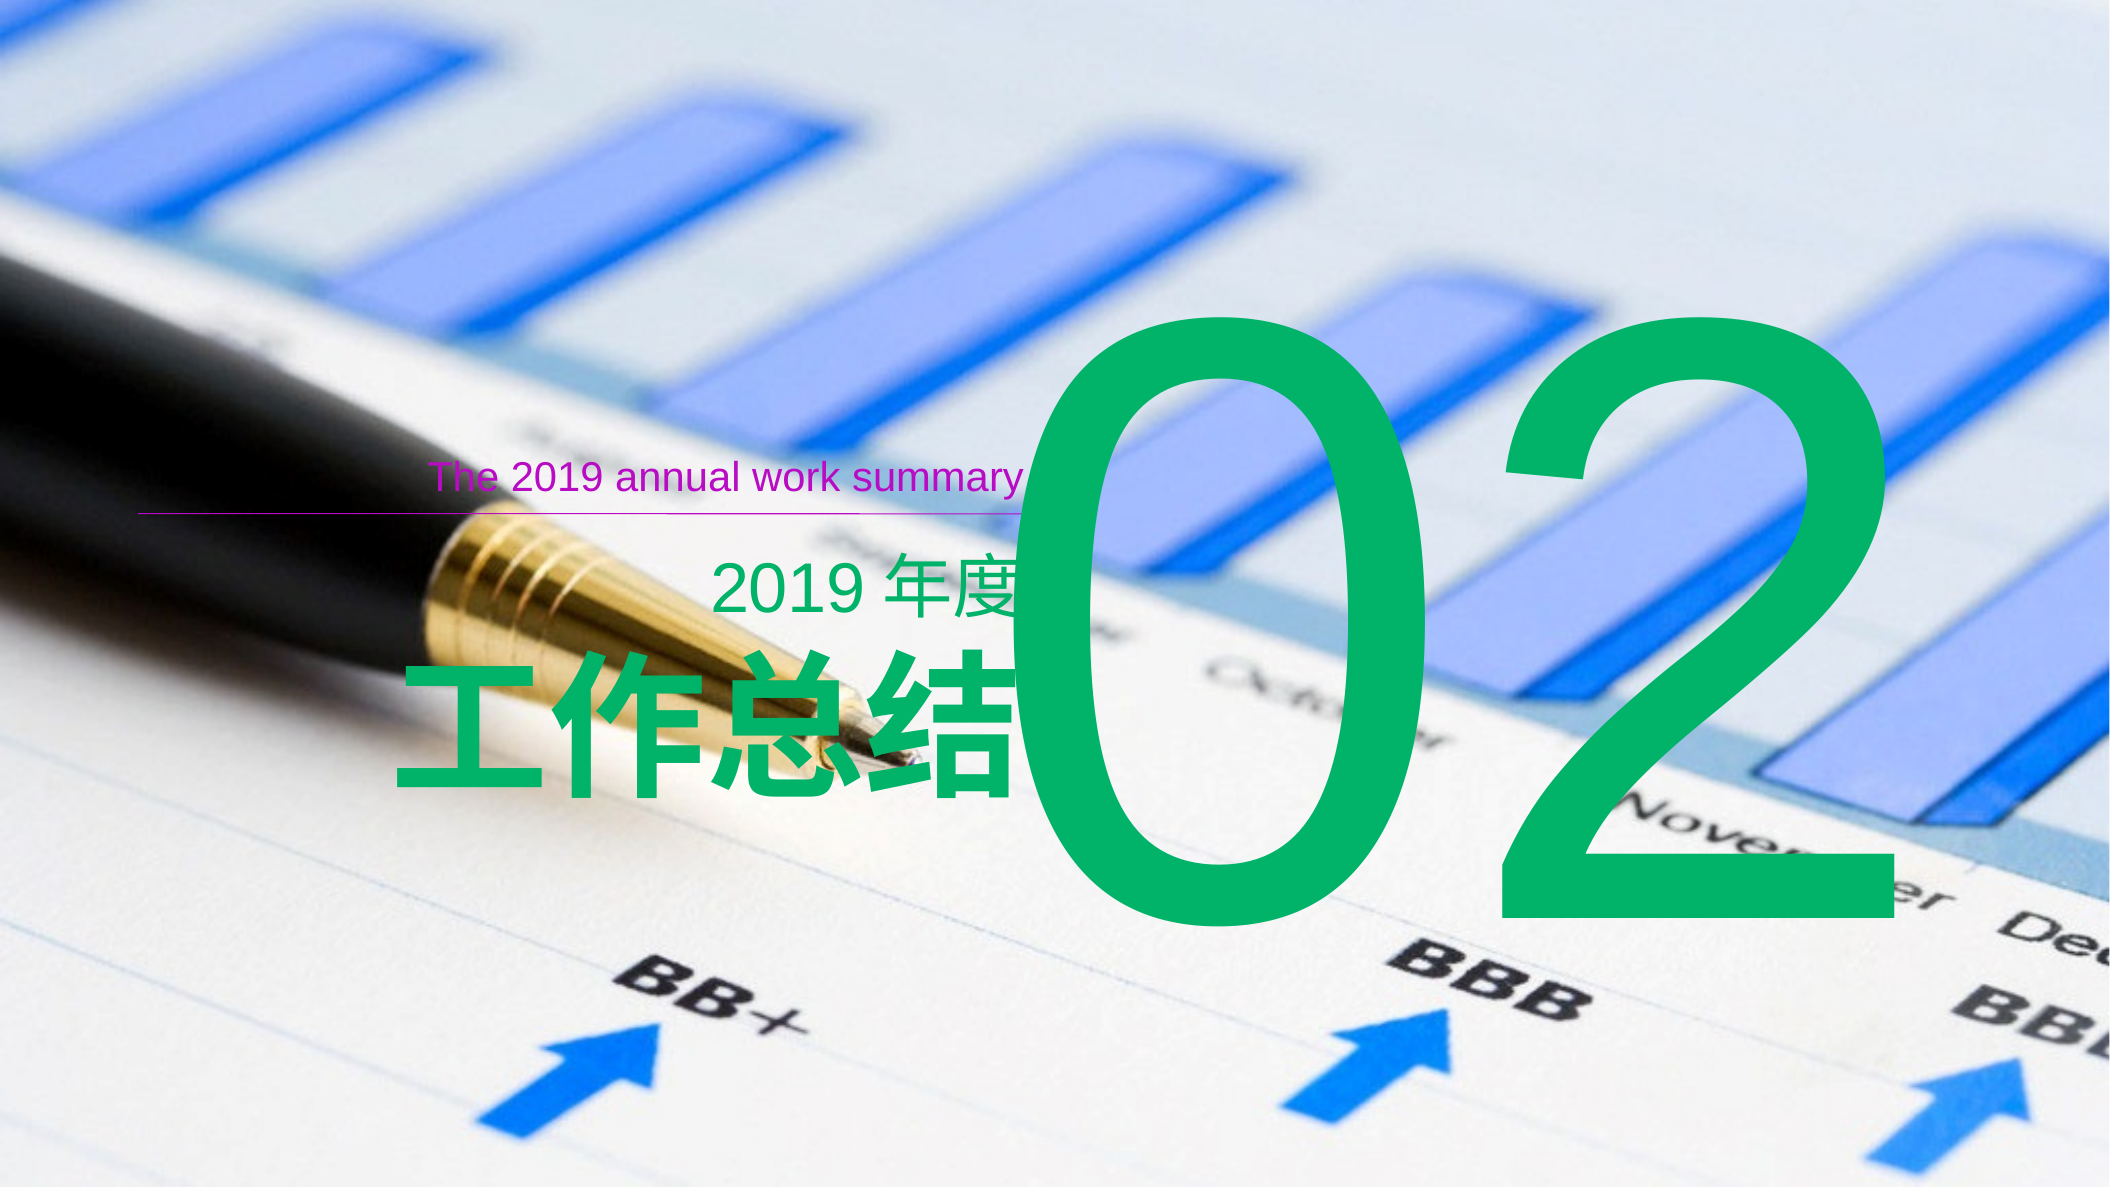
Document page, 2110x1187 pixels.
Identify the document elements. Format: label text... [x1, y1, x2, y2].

text_box 02 [965, 50, 1953, 1098]
text_box [0, 0, 2110, 1187]
text_box 2019年度 工作总结 [375, 534, 965, 824]
text_box The 2019 annual work summary [412, 441, 965, 507]
